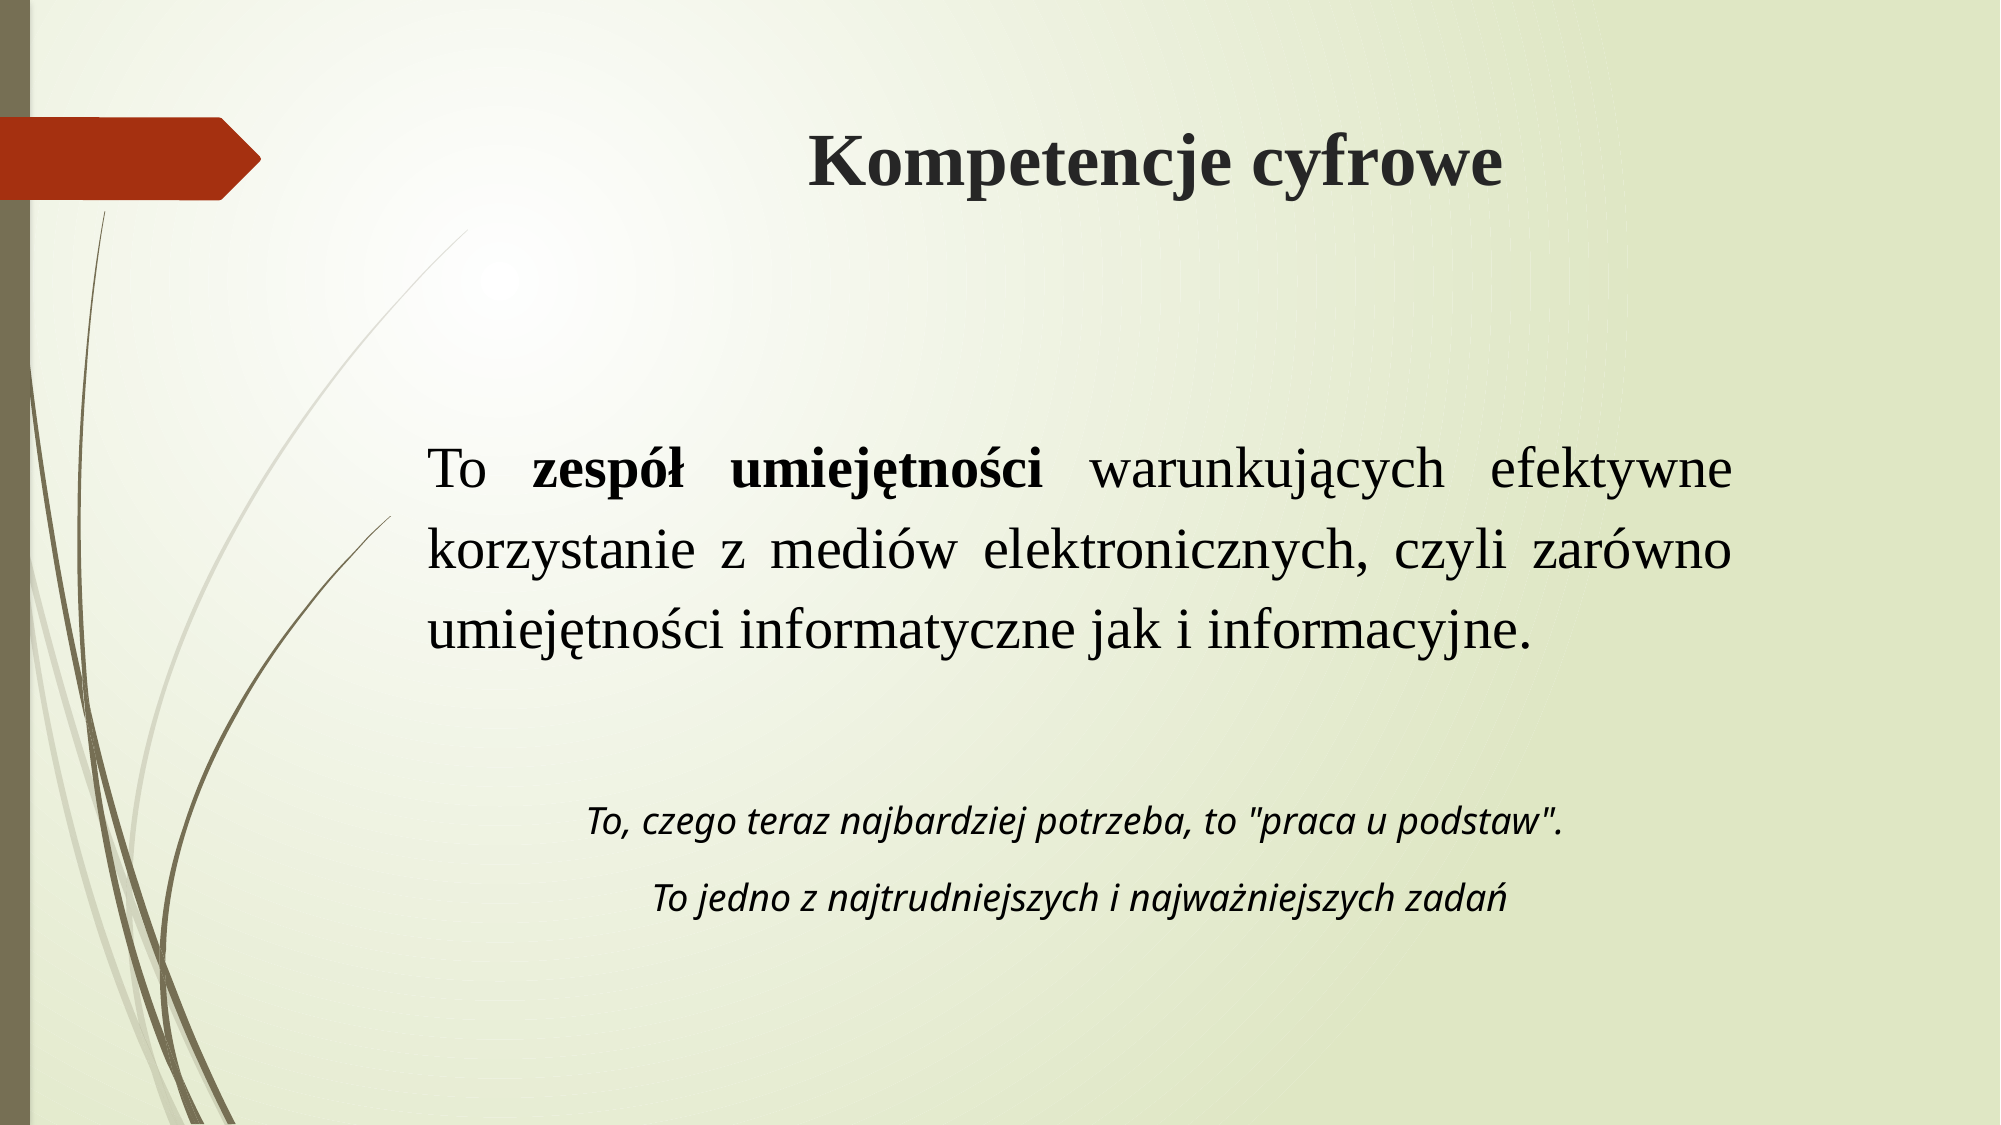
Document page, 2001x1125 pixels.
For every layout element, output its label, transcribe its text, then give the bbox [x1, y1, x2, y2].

title Kompetencje cyfrowe [425, 102, 1888, 313]
text_box To zespół umiejętności warunkujących efektywne korzystanie z mediów elektronicznych, czyli zarówno umiejętności informatyczne jak i informacyjne. To, czego teraz najbardziej potrzeba, to "praca u podstaw". To jedno z najtrudniejszych i najważniejszych zadań [412, 316, 1748, 1073]
